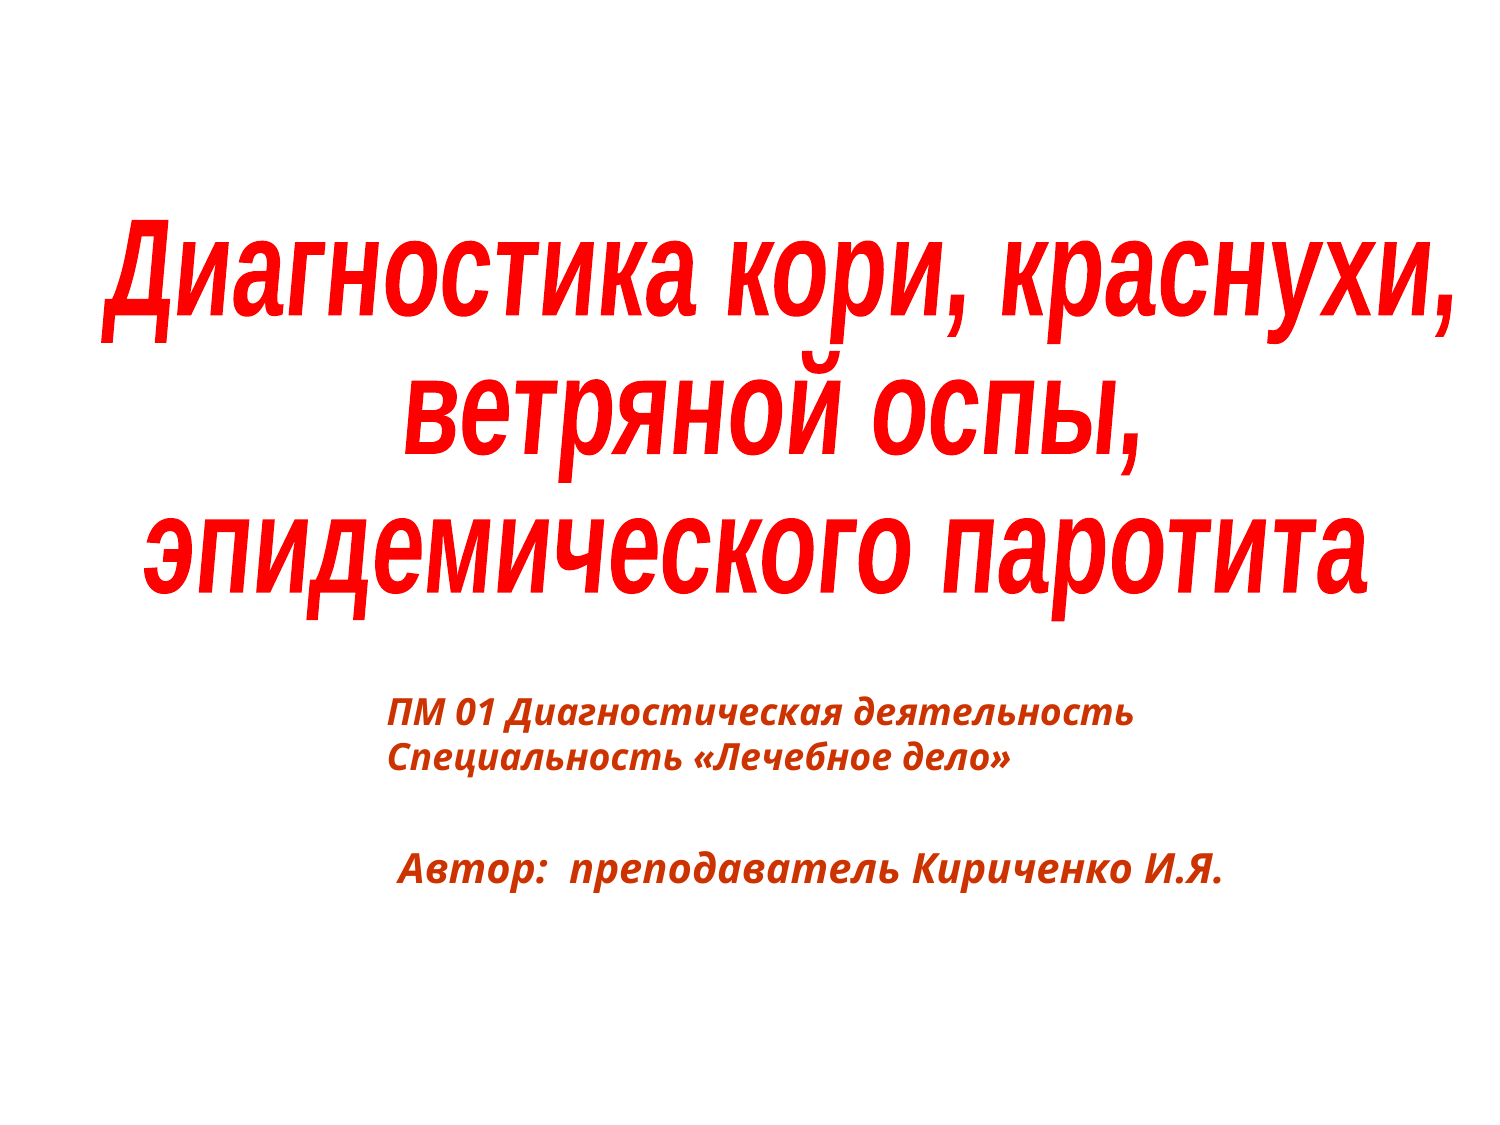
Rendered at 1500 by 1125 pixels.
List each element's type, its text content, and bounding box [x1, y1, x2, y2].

text_box ПМ 01 Диагностическая деятельность Специальность «Лечебное дело» [371, 680, 1294, 786]
text_box Автор: преподаватель Кириченко И.Я. [383, 834, 1420, 899]
